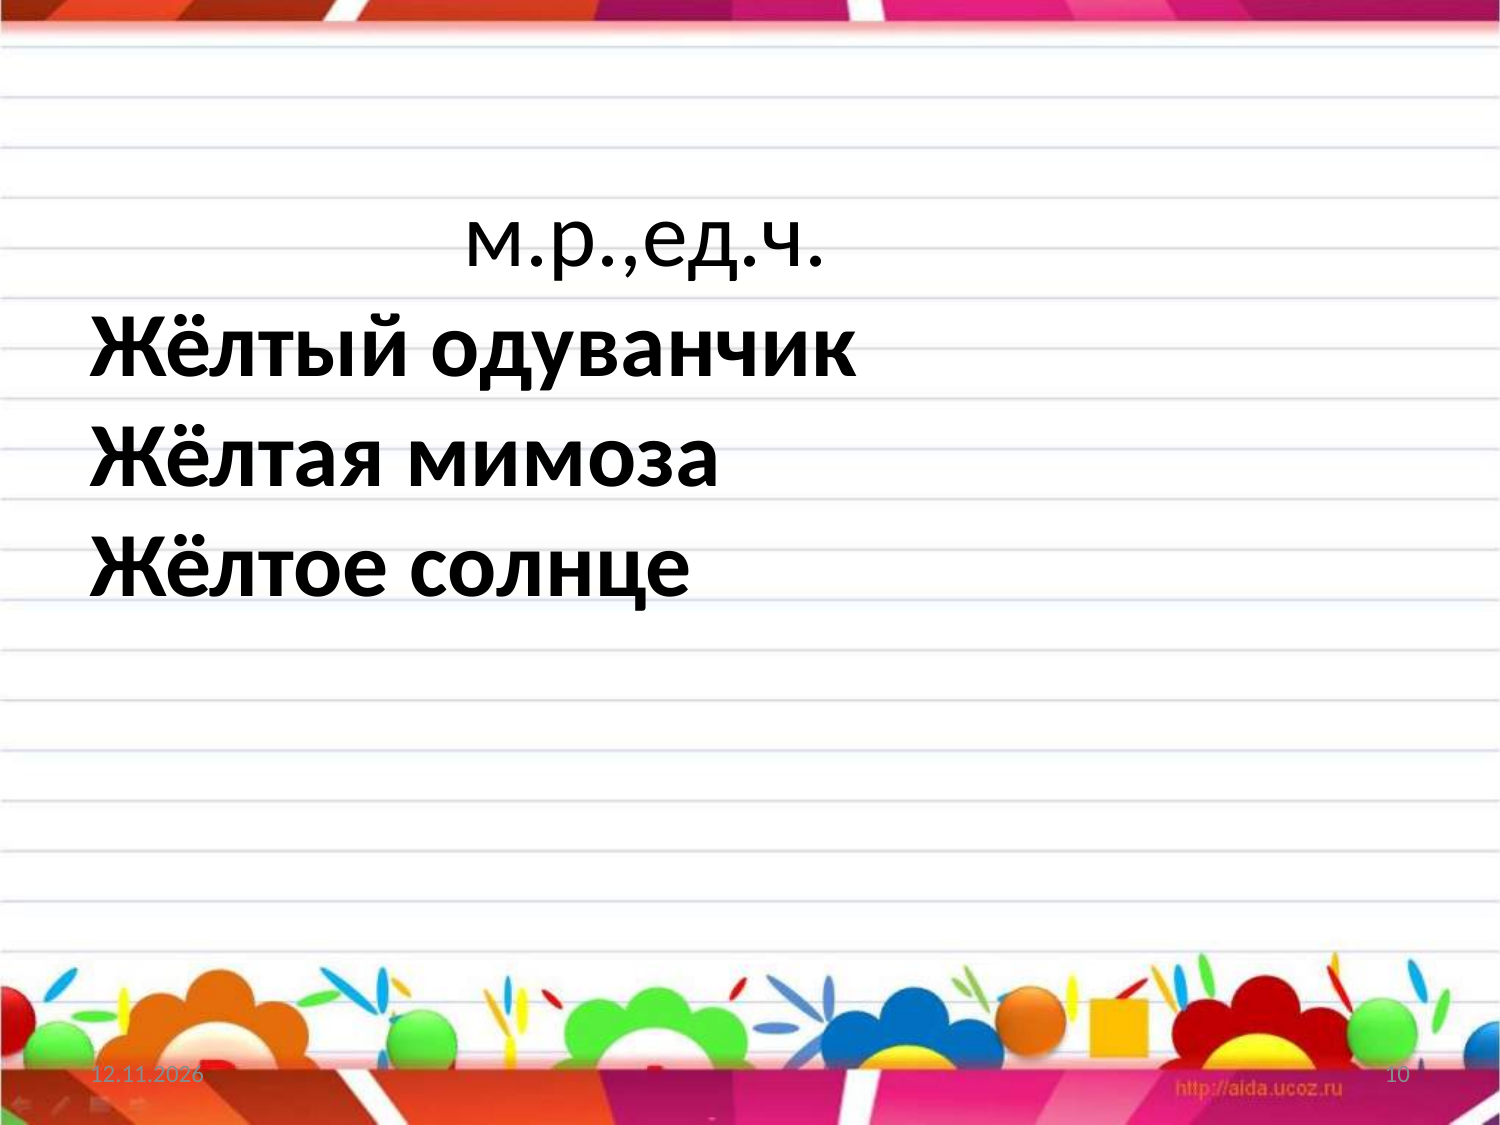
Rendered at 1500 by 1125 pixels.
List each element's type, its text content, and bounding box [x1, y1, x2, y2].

slide_number 10 [1074, 1042, 1425, 1103]
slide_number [75, 1042, 425, 1103]
title м.р.,ед.ч. Жёлтый одуванчик Жёлтая мимоза Жёлтое солнце [74, 44, 1426, 965]
picture [0, 0, 1500, 1125]
